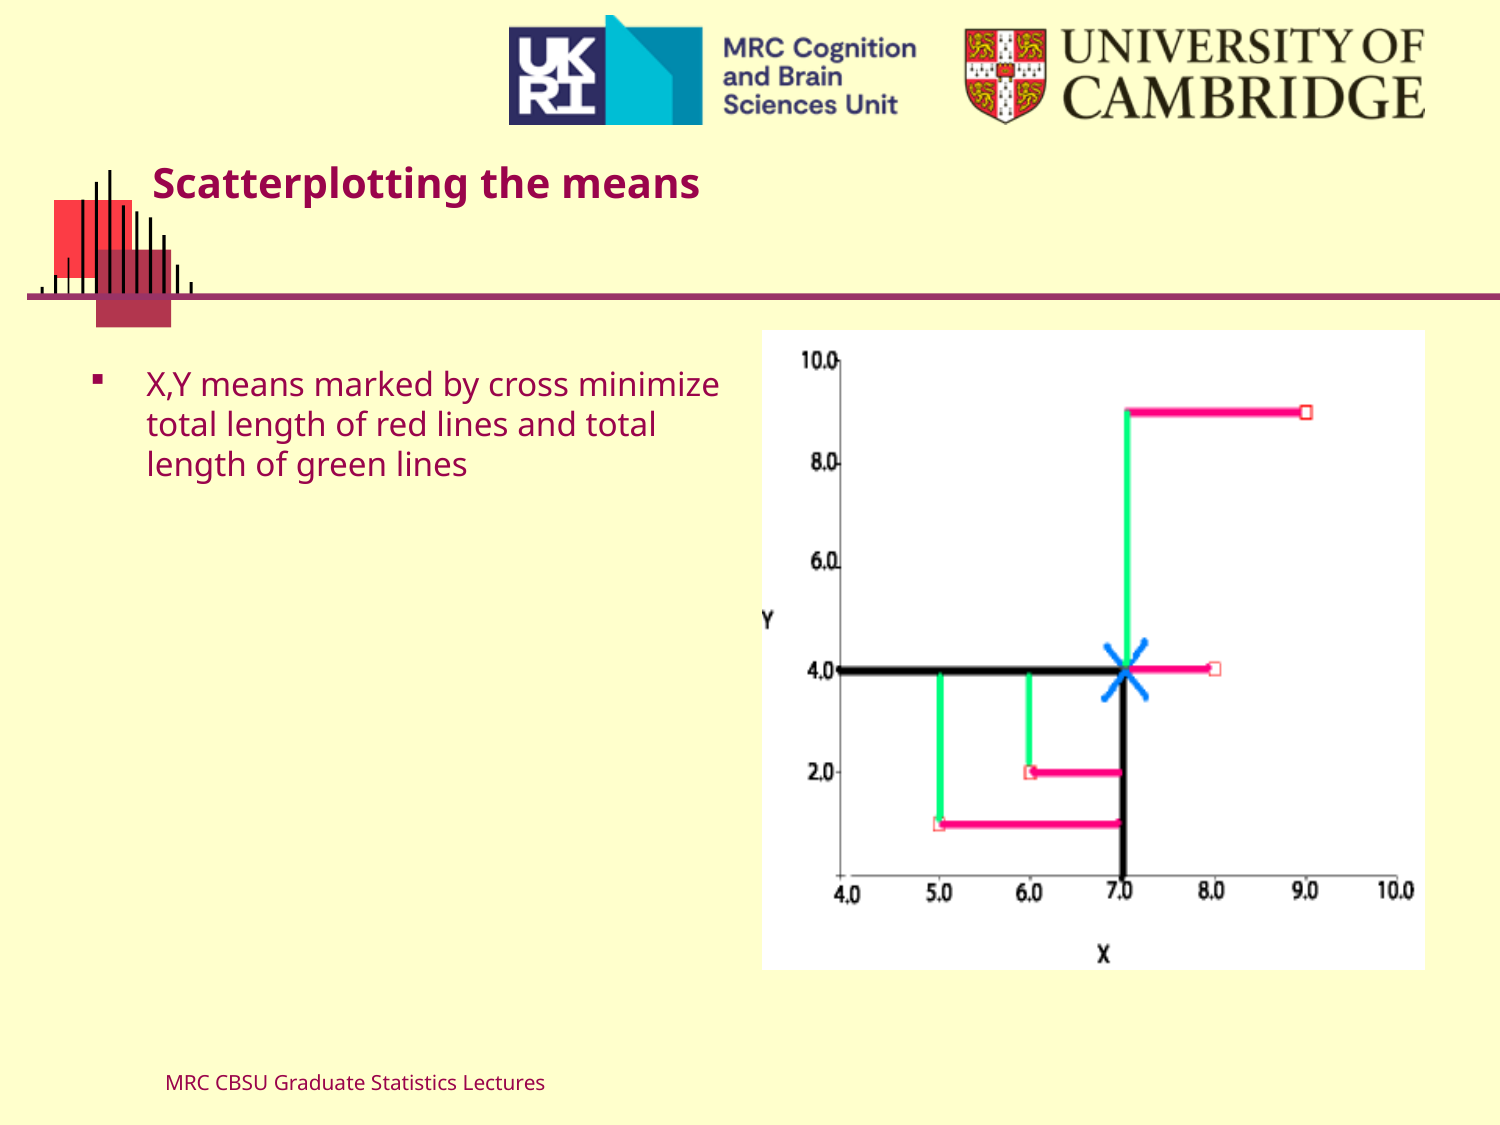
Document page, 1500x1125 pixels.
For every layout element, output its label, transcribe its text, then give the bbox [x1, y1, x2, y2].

picture [509, 15, 1425, 125]
title Scatterplotting the means [137, 137, 988, 233]
list X,Y means marked by cross minimize total length of red lines and total length of green lines [75, 262, 738, 1038]
footer MRC CBSU Graduate Statistics Lectures [149, 1062, 988, 1101]
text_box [762, 330, 1426, 970]
